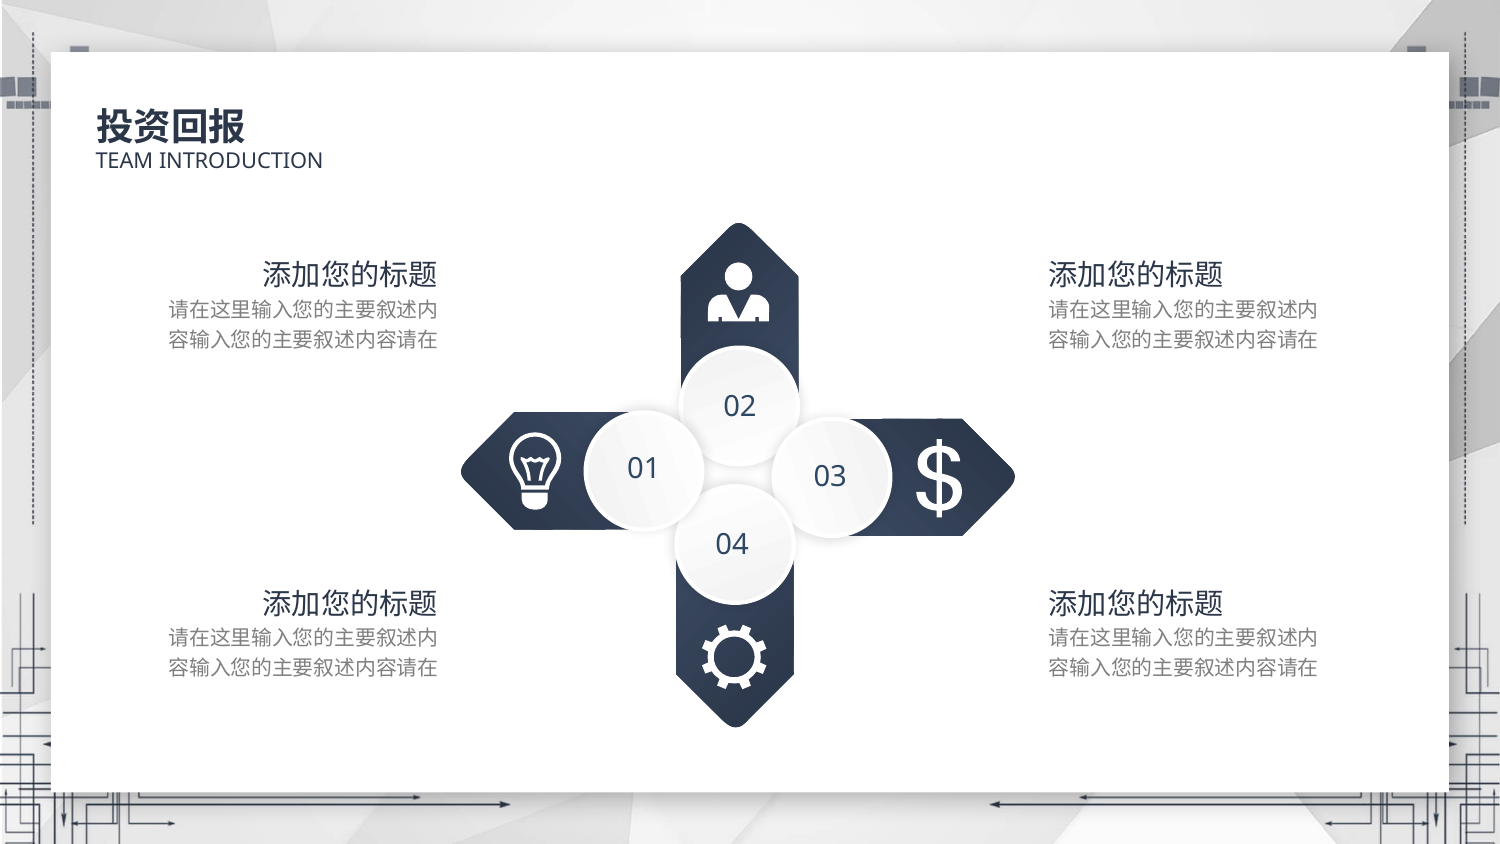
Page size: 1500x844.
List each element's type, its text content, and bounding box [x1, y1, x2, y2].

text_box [461, 223, 1015, 728]
text_box 添加您的标题 请在这里输入您的主要叙述内容输入您的主要叙述内容请在 [148, 570, 453, 688]
text_box 添加您的标题 请在这里输入您的主要叙述内容输入您的主要叙述内容请在 [1033, 570, 1339, 688]
picture [0, 0, 1500, 844]
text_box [95, 91, 340, 178]
text_box 添加您的标题 请在这里输入您的主要叙述内容输入您的主要叙述内容请在 [1033, 242, 1339, 359]
text_box 添加您的标题 请在这里输入您的主要叙述内容输入您的主要叙述内容请在 [148, 242, 453, 359]
